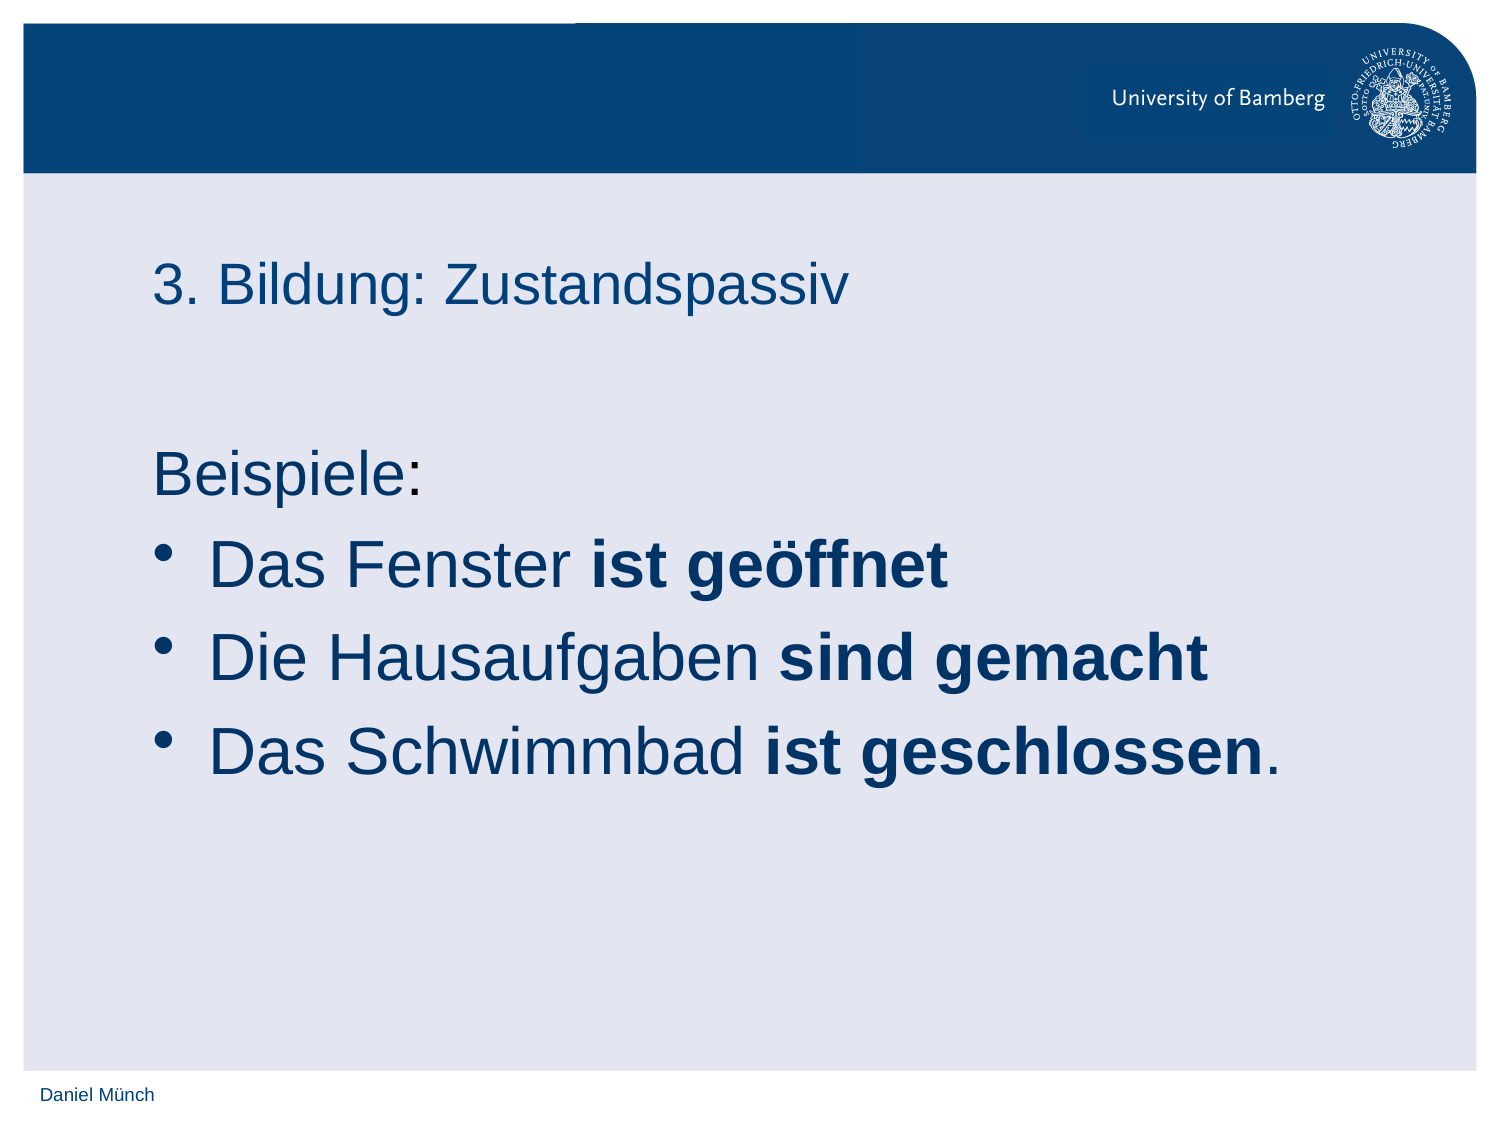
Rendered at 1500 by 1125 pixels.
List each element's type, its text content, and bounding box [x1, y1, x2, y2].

list Beispiele: Das Fenster ist geöffnet Die Hausaufgaben sind gemacht Das Schwimmbad ist geschlossen. [137, 425, 1436, 1008]
picture [0, 0, 1500, 1125]
title 3. Bildung: Zustandspassiv [137, 187, 1363, 375]
